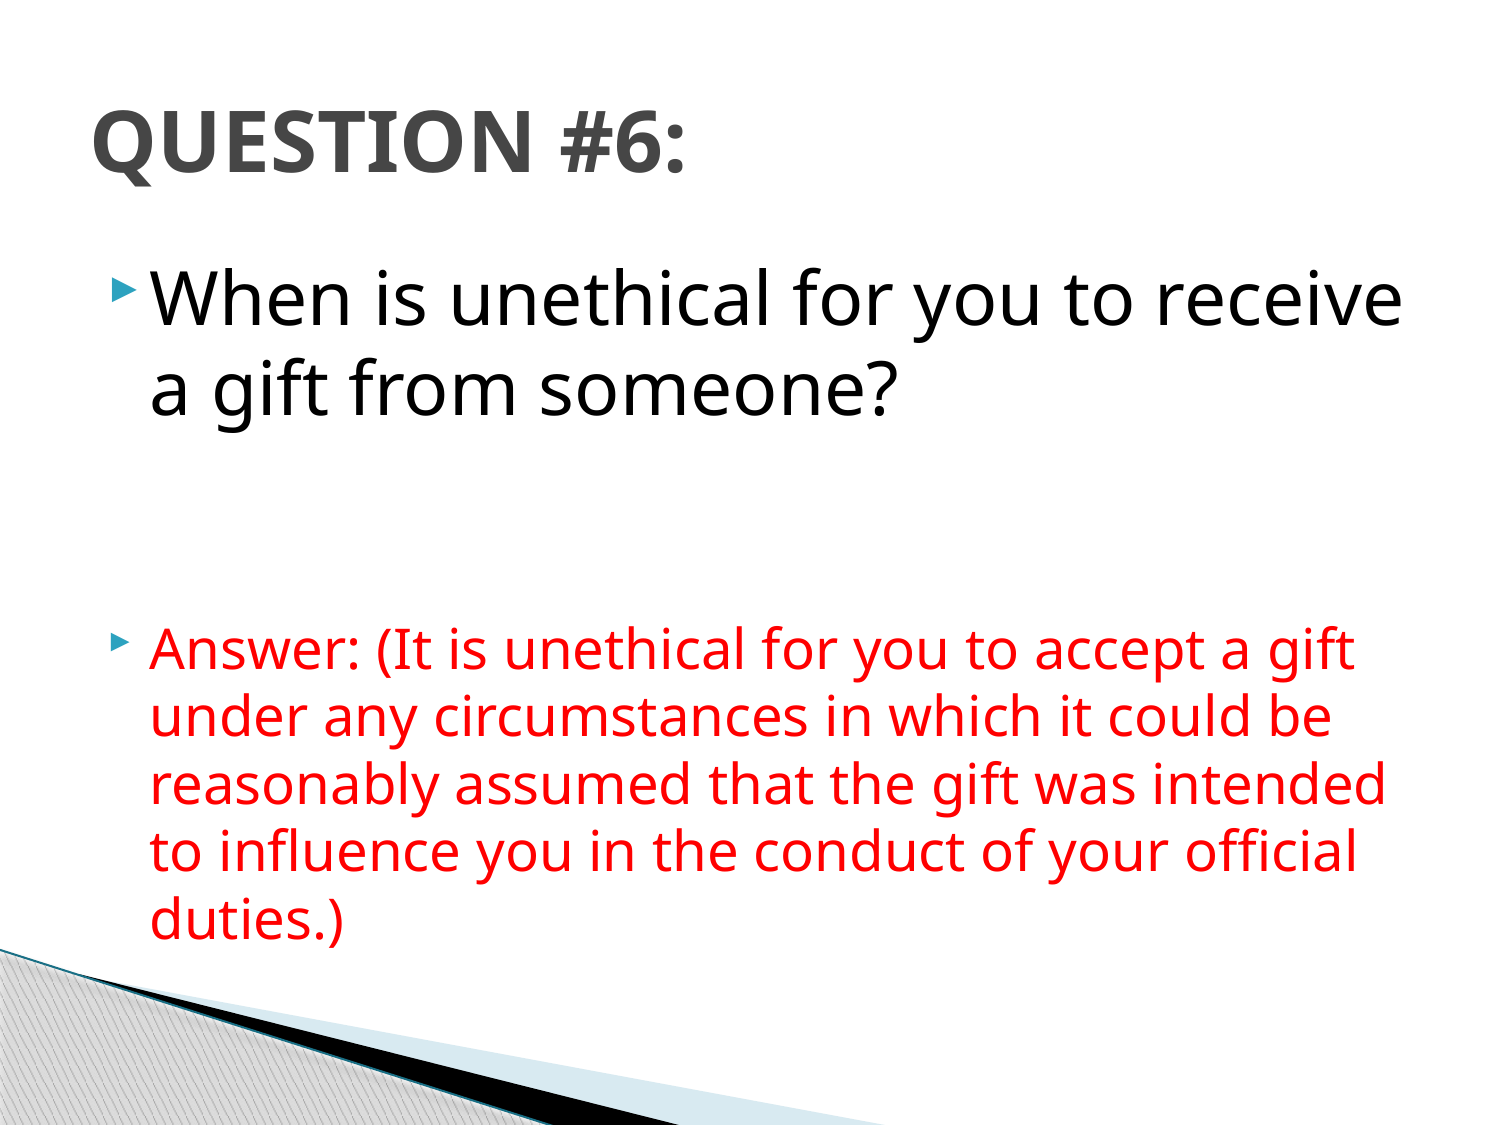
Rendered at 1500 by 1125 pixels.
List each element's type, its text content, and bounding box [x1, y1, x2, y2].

list When is unethical for you to receive a gift from someone? Answer: (It is unethical for you to accept a gift under any circumstances in which it could be reasonably assumed that the gift was intended to influence you in the conduct of your official duties.) [75, 243, 1425, 986]
title QUESTION #6: [75, 45, 1425, 233]
